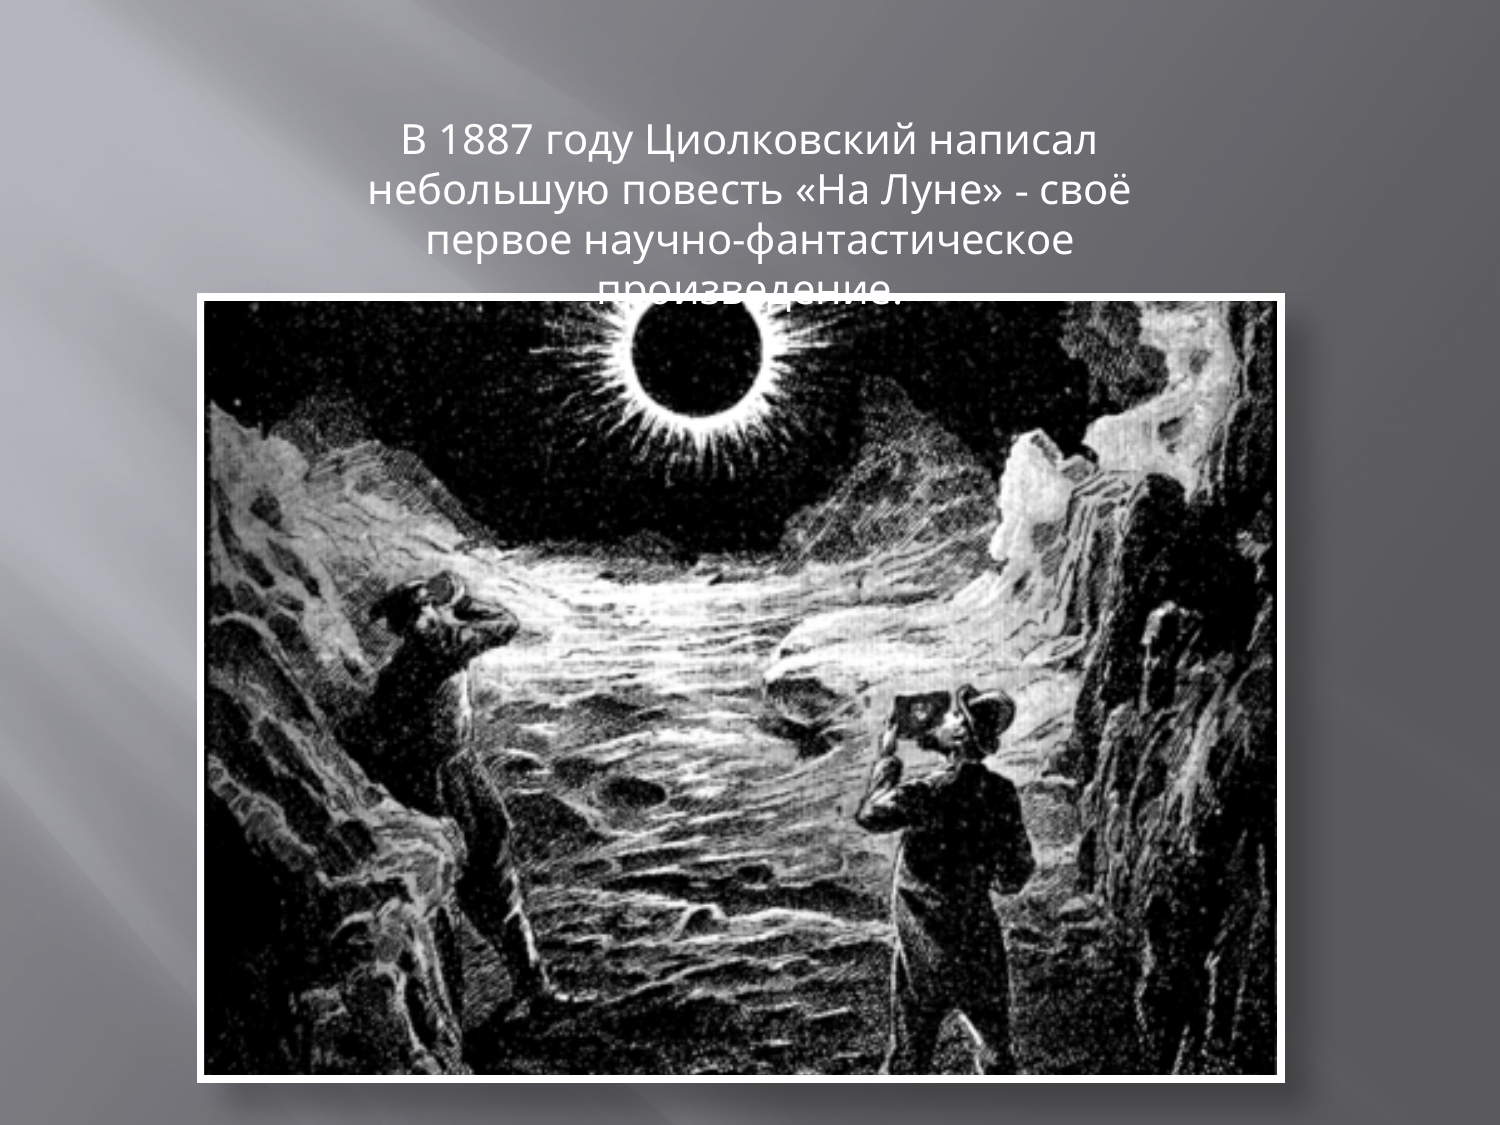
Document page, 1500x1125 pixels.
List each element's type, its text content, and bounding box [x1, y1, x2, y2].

picture [204, 300, 1278, 1076]
list В 1887 году Циолковский написал небольшую повесть «На Луне» - своё первое научно-фантастическое произведение. [299, 105, 1201, 279]
